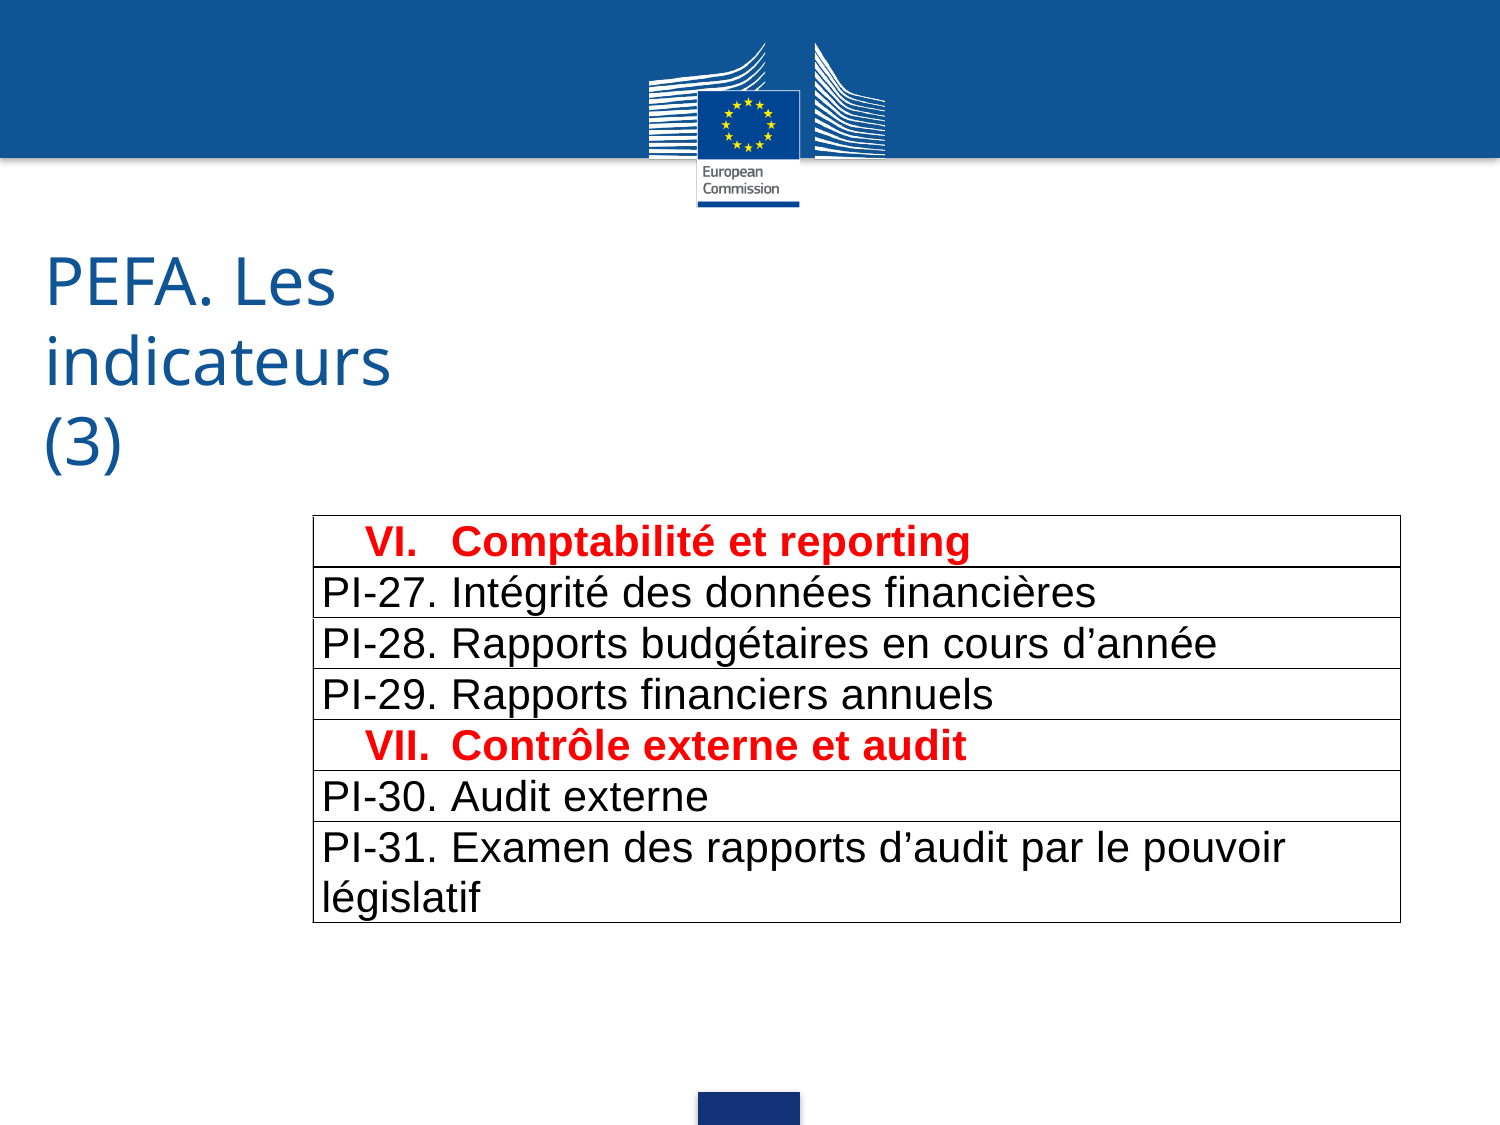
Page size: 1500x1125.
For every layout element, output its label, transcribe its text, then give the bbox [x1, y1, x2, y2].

picture [649, 42, 885, 208]
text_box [312, 515, 1415, 955]
text_box PEFA. Les indicateurs (3) [29, 231, 455, 487]
